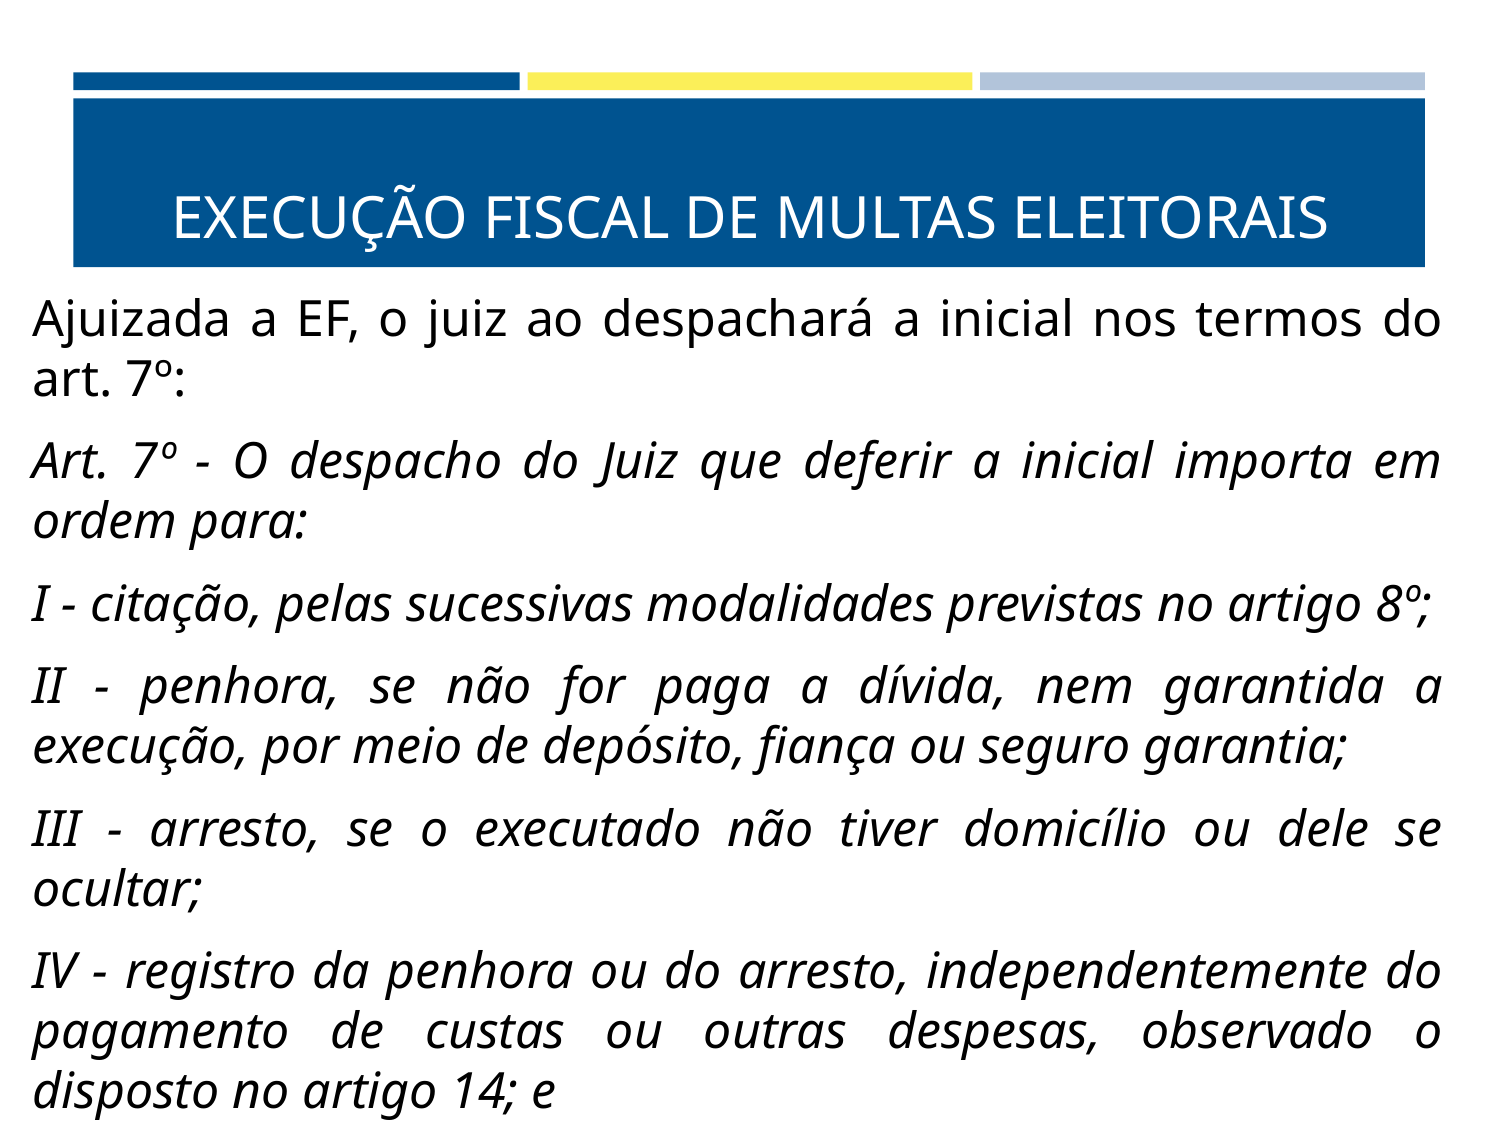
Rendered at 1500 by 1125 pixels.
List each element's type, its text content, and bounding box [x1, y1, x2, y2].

list Ajuizada a EF, o juiz ao despachará a inicial nos termos do art. 7º: Art. 7º - O despacho do Juiz que deferir a inicial importa em ordem para: I - citação, pelas sucessivas modalidades previstas no artigo 8º; II - penhora, se não for paga a dívida, nem garantida a execução, por meio de depósito, fiança ou seguro garantia; III - arresto, se o executado não tiver domicílio ou dele se ocultar; IV - registro da penhora ou do arresto, independentemente do pagamento de custas ou outras despesas, observado o disposto no artigo 14; e V - avaliação dos bens penhorados ou arrestados. [17, 278, 1459, 1094]
title EXECUÇÃO FISCAL DE MULTAS ELEITORAIS [95, 112, 1406, 259]
